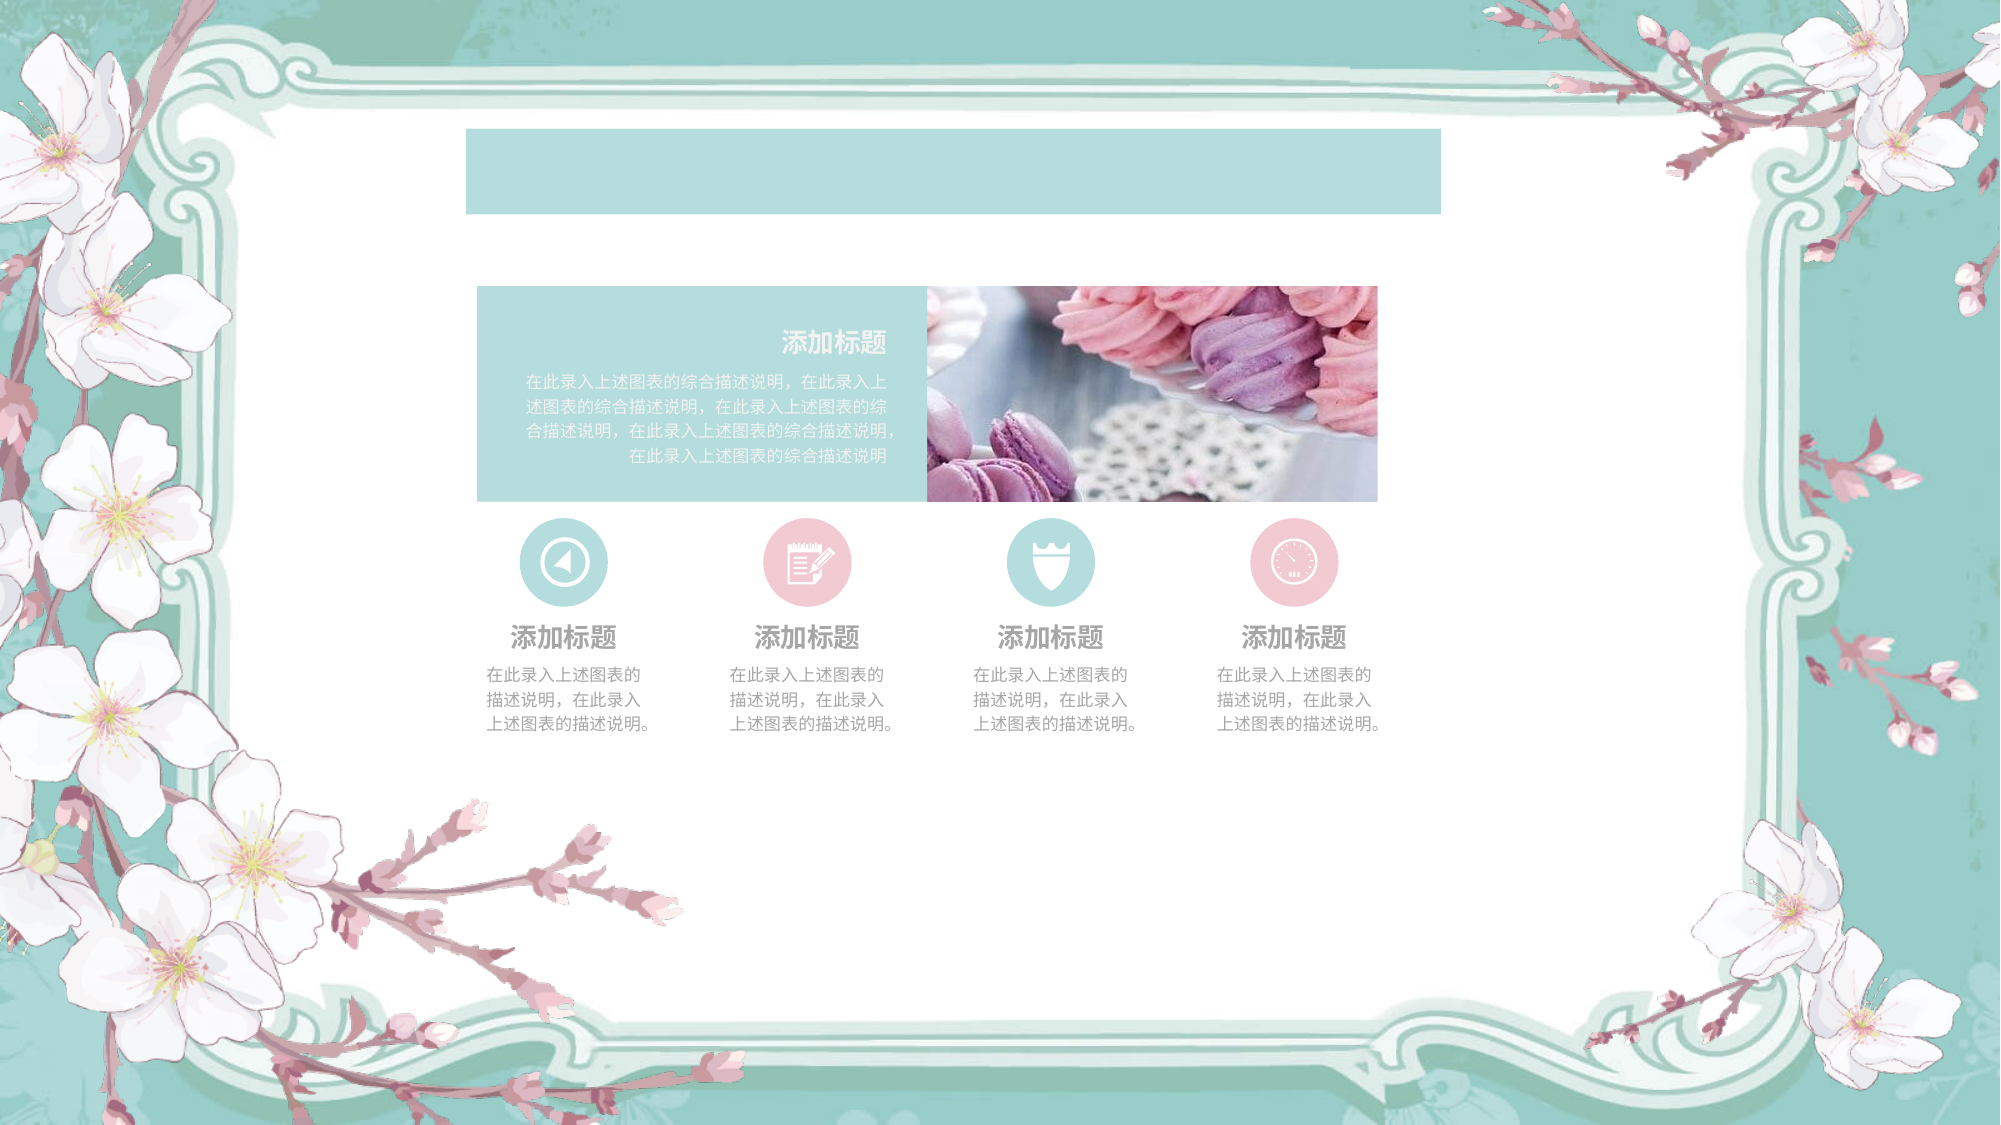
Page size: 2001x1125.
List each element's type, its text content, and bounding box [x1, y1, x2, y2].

text_box 在此录入上述图表的描述说明，在此录入上述图表的描述说明。 [1203, 655, 1386, 739]
text_box 添加标题 [735, 617, 879, 655]
text_box [476, 285, 928, 503]
text_box 添加标题 [492, 617, 636, 655]
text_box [1032, 542, 1070, 591]
text_box 添加标题 [1222, 617, 1367, 655]
text_box [1005, 517, 1097, 608]
text_box [928, 285, 1379, 502]
text_box 在此录入上述图表的综合描述说明，在此录入上述图表的综合描述说明，在此录入上述图表的综合描述说明，在此录入上述图表的综合描述说明，在此录入上述图表的综合描述说明 [508, 363, 897, 471]
text_box [1249, 517, 1340, 608]
text_box 在此录入上述图表的描述说明，在此录入上述图表的描述说明。 [716, 655, 899, 739]
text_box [1270, 538, 1318, 585]
text_box 添加标题 [772, 321, 896, 362]
text_box [762, 517, 853, 608]
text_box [787, 542, 836, 585]
text_box 添加标题 [979, 617, 1123, 655]
text_box 在此录入上述图表的描述说明，在此录入上述图表的描述说明。 [959, 655, 1142, 739]
text_box [518, 517, 609, 608]
text_box 在此录入上述图表的描述说明，在此录入上述图表的描述说明。 [472, 655, 655, 739]
picture [0, 0, 2000, 1125]
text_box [540, 537, 590, 587]
